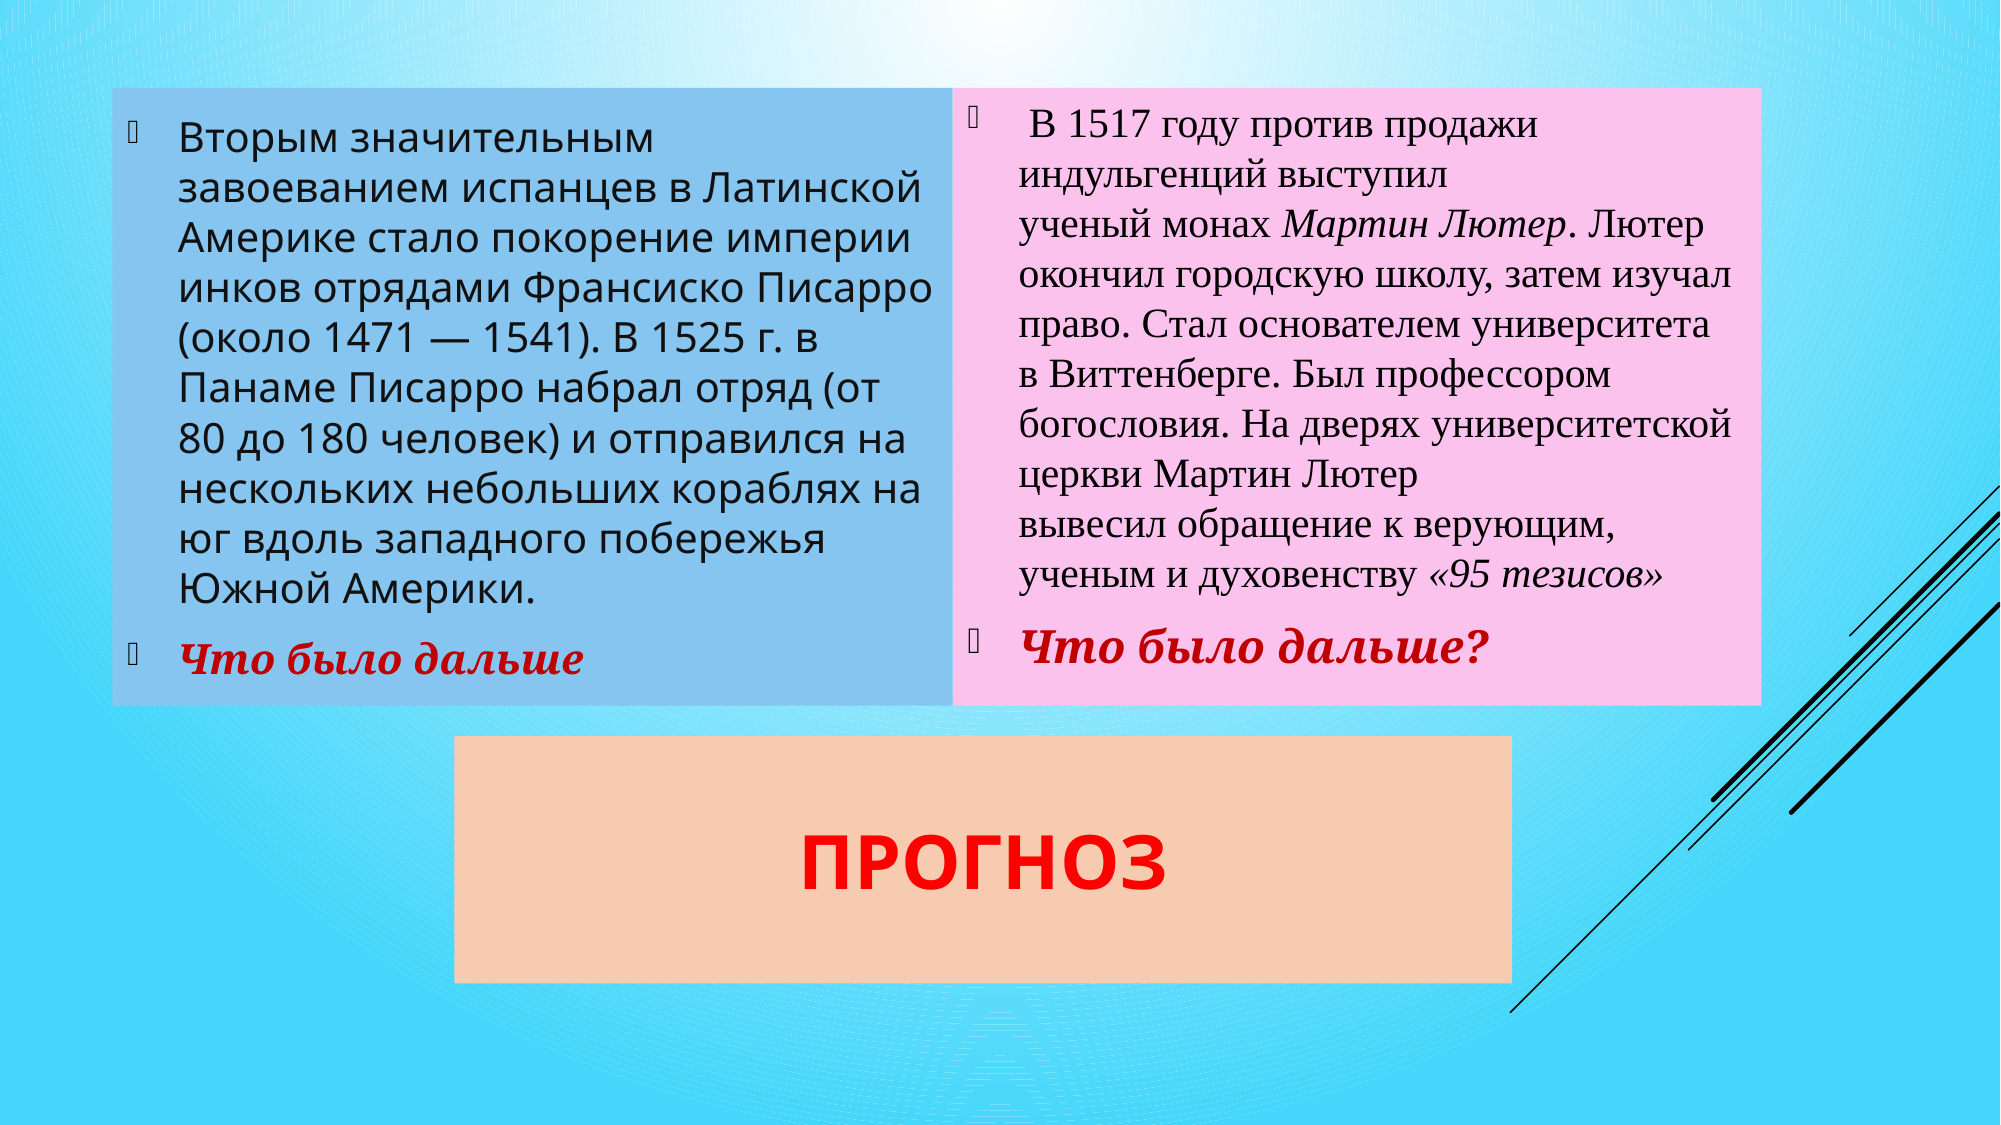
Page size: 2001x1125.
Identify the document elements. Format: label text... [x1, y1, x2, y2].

list В 1517 году против продажи индульгенций выступил ученый монах Мартин Лютер. Лютер окончил городскую школу, затем изучал право. Стал основателем университета в Виттенберге. Был профессором богословия. На дверях университетской церкви Мартин Лютер вывесил обращение к верующим, ученым и духовенству «95 тезисов» Что было дальше? [952, 87, 1762, 706]
list Вторым значительным завоеванием испанцев в Латинской Америке стало покорение империи инков отрядами Франсиско Писарро (около 1471 — 1541). В 1525 г. в Панаме Писарро набрал отряд (от 80 до 180 человек) и отправился на нескольких небольших кораблях на юг вдоль западного побережья Южной Америки. Что было дальше [112, 87, 952, 706]
title Прогноз [454, 736, 1513, 984]
